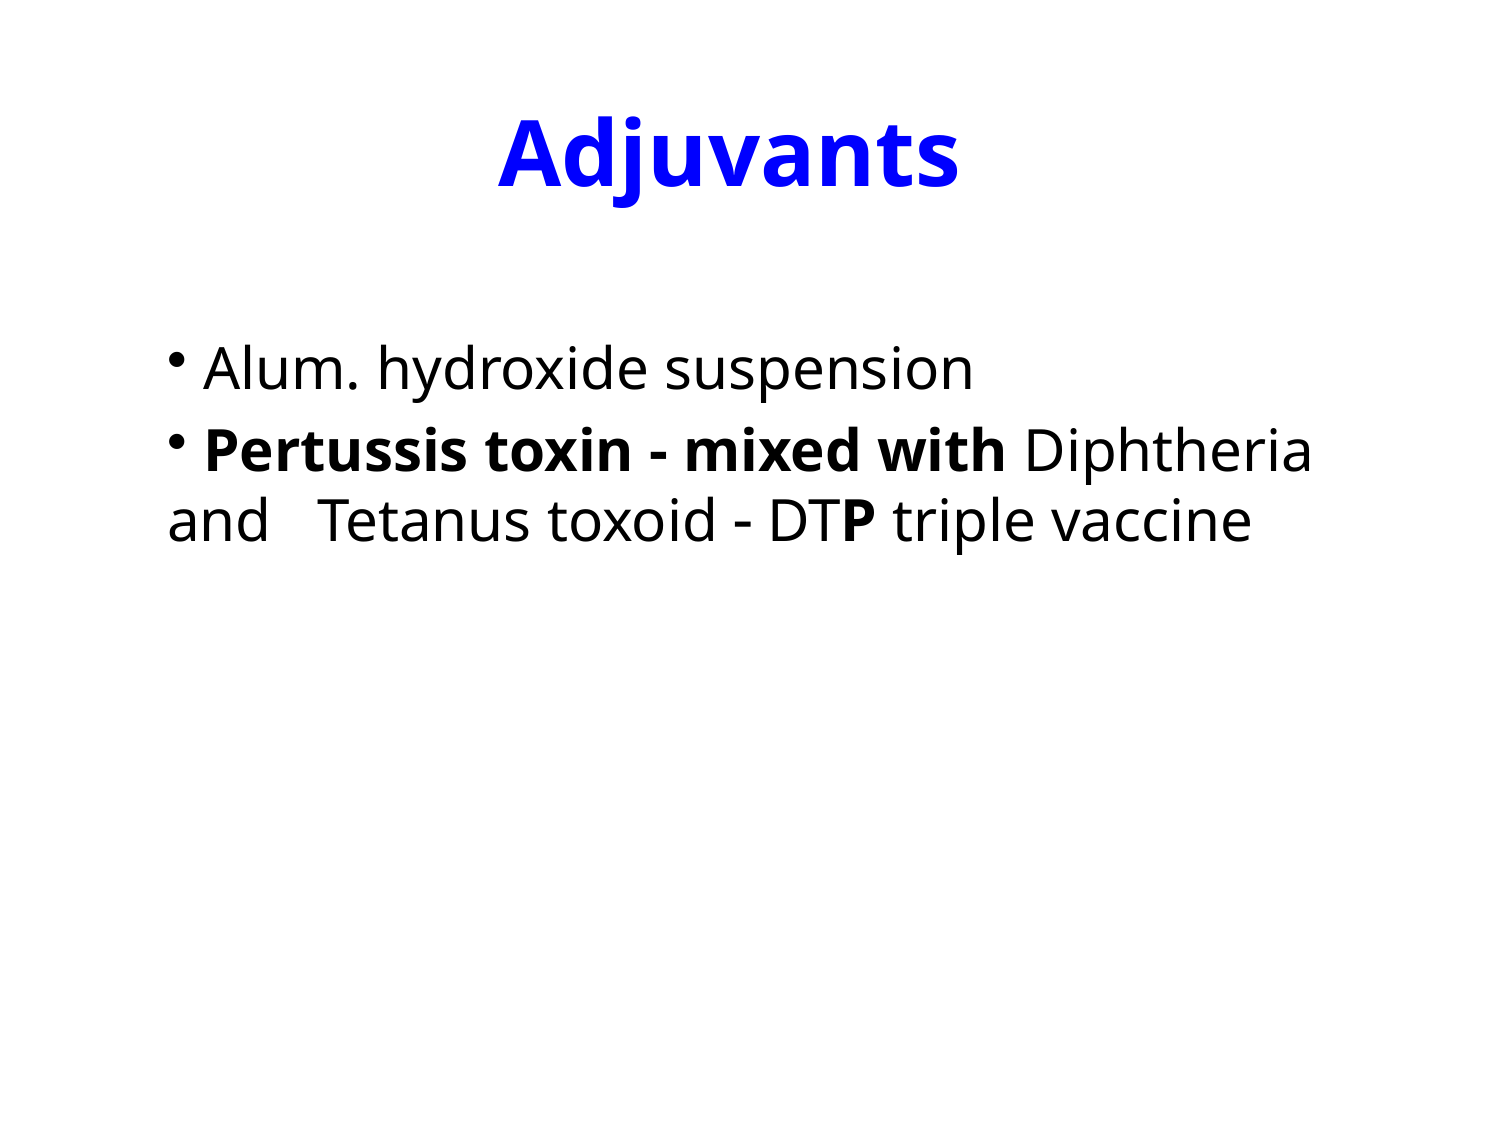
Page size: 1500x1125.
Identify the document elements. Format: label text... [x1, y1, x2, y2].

text_box Adjuvants [484, 87, 977, 213]
text_box Alum. hydroxide suspension Pertussis toxin - mixed with Diphtheria and Tetanus toxoid  DTP triple vaccine [152, 324, 1360, 725]
